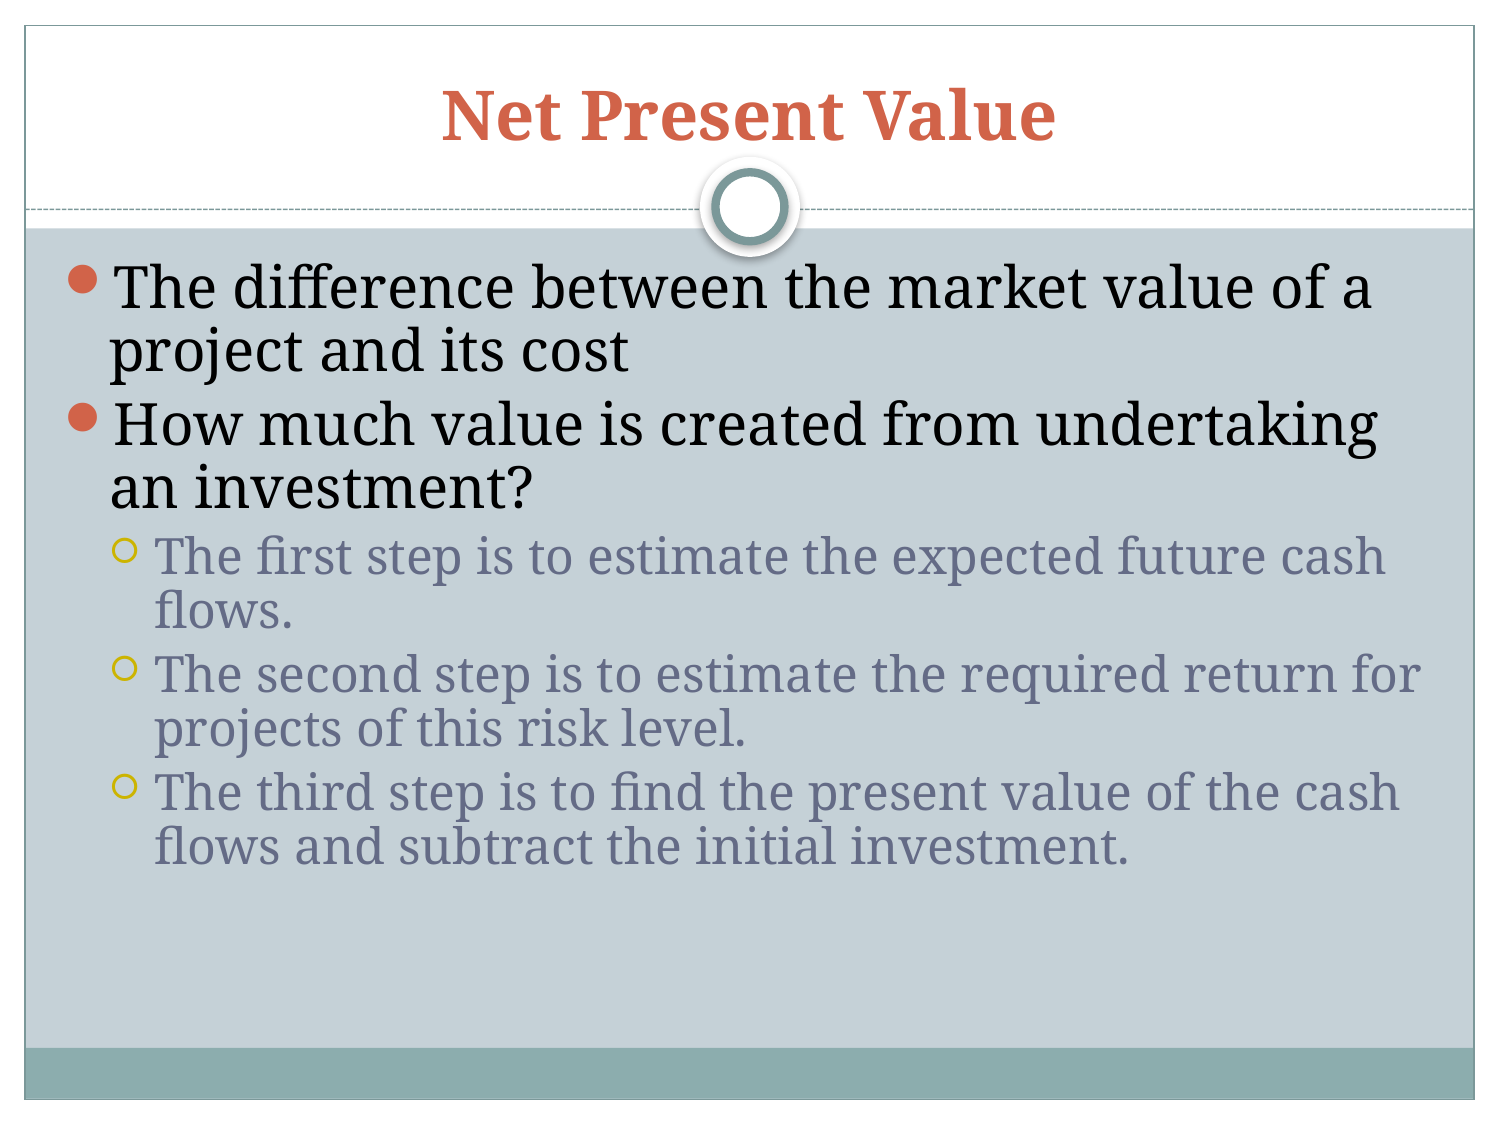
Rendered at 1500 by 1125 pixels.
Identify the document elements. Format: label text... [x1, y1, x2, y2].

title Net Present Value [49, 37, 1450, 162]
list The difference between the market value of a project and its cost How much value is created from undertaking an investment? The first step is to estimate the expected future cash flows. The second step is to estimate the required return for projects of this risk level. The third step is to find the present value of the cash flows and subtract the initial investment. [49, 250, 1445, 1001]
